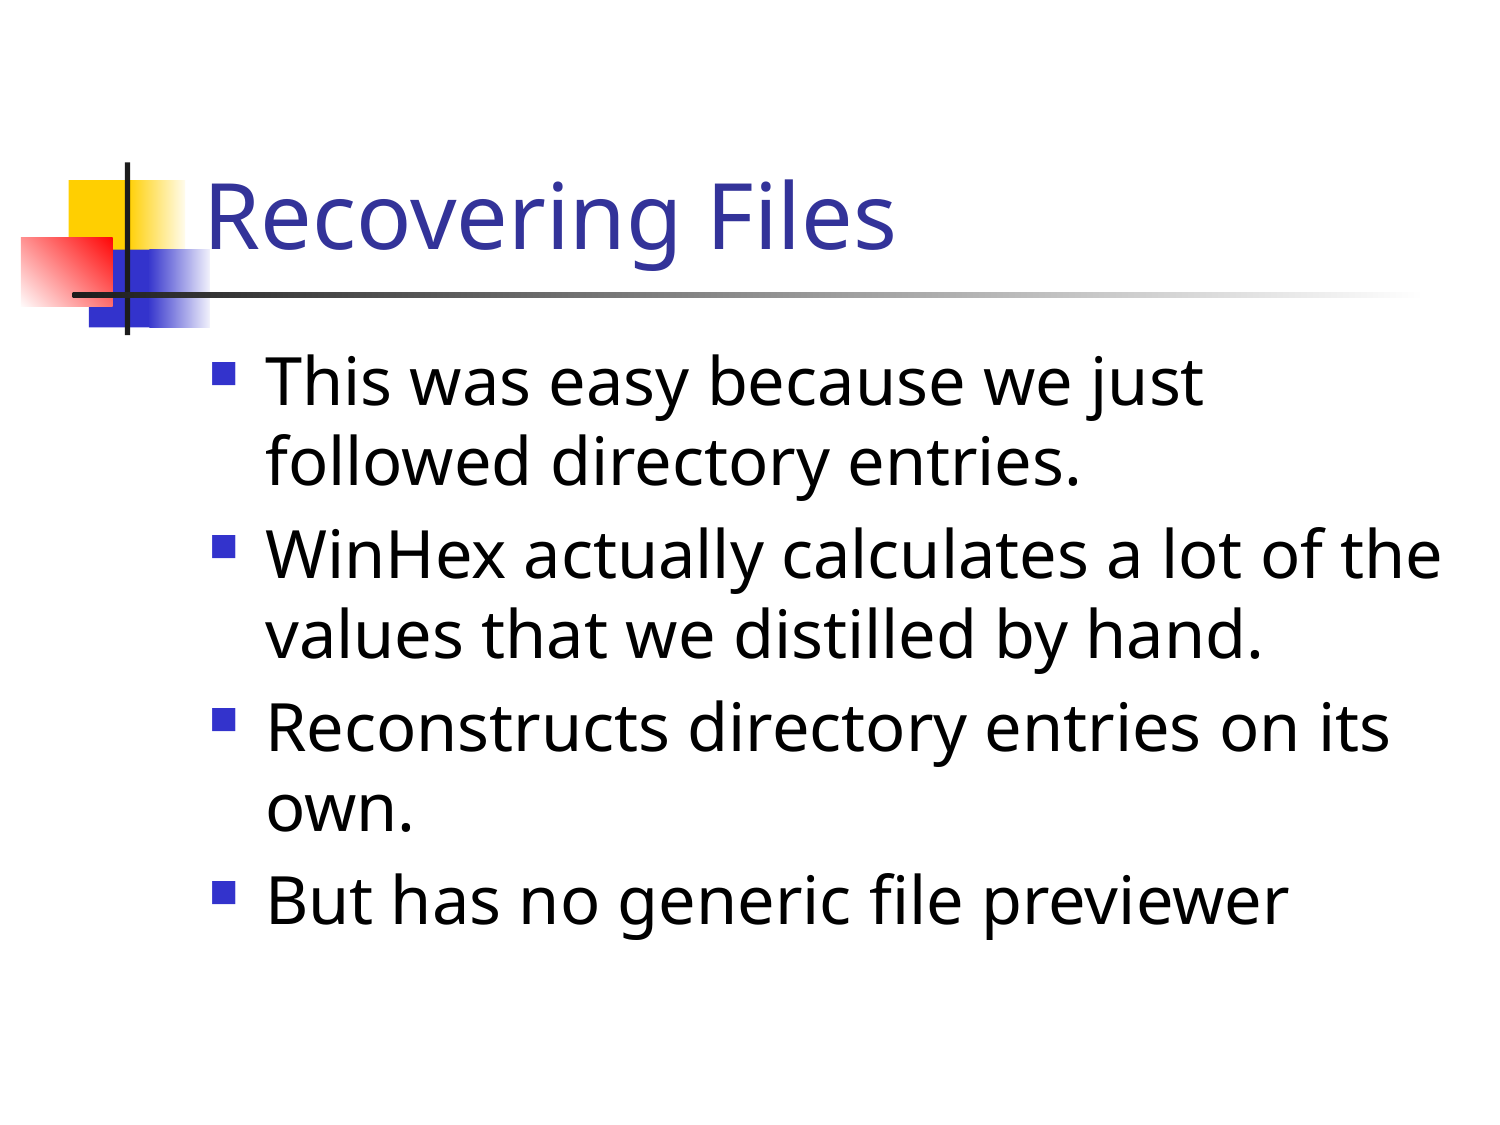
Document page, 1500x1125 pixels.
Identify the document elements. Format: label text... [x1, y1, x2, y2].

title Recovering Files [188, 34, 1468, 276]
list This was easy because we just followed directory entries. WinHex actually calculates a lot of the values that we distilled by hand. Reconstructs directory entries on its own. But has no generic file previewer [193, 330, 1470, 1007]
